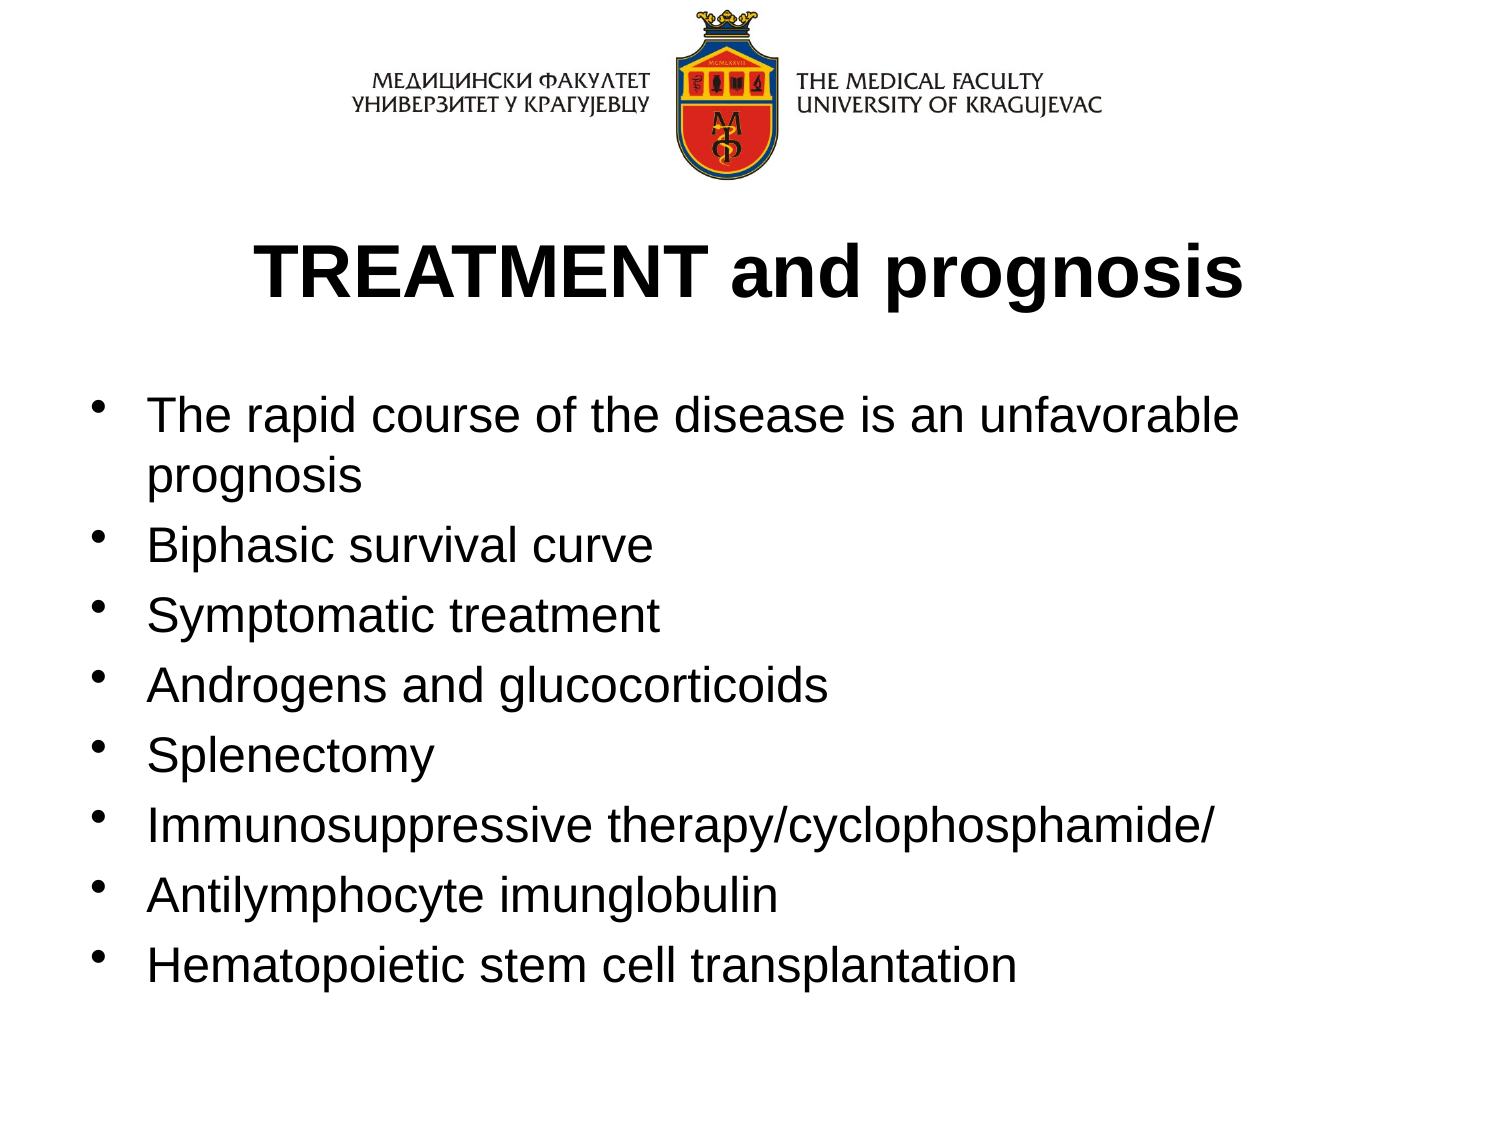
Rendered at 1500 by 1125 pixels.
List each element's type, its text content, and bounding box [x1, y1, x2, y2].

picture [328, 0, 1125, 173]
title TREATMENT and prognosis [74, 173, 1426, 362]
list The rapid course of the disease is an unfavorable prognosis Biphasic survival curve Symptomatic treatment Androgens and glucocorticoids Splenectomy Immunosuppressive therapy/cyclophosphamide/ Antilymphocyte imunglobulin Hematopoietic stem cell transplantation [74, 374, 1426, 1118]
